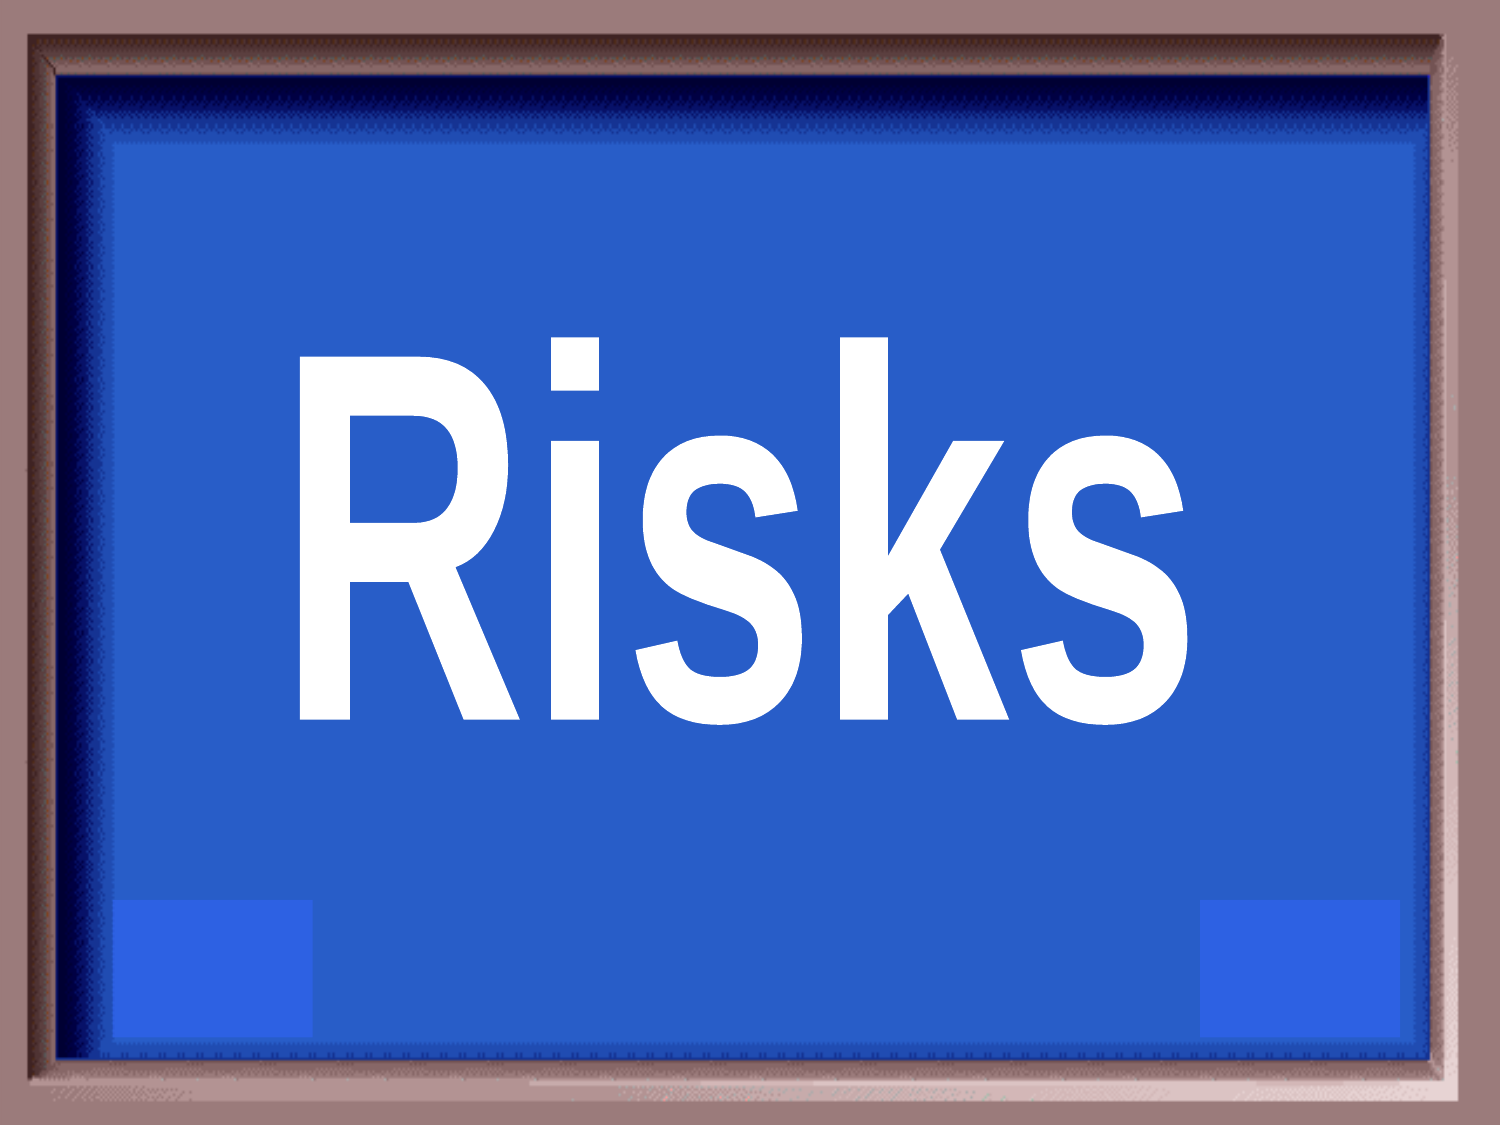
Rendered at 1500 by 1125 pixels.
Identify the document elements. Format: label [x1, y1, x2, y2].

text_box [1200, 899, 1401, 1038]
picture [0, 0, 1500, 1125]
text_box [112, 899, 313, 1038]
